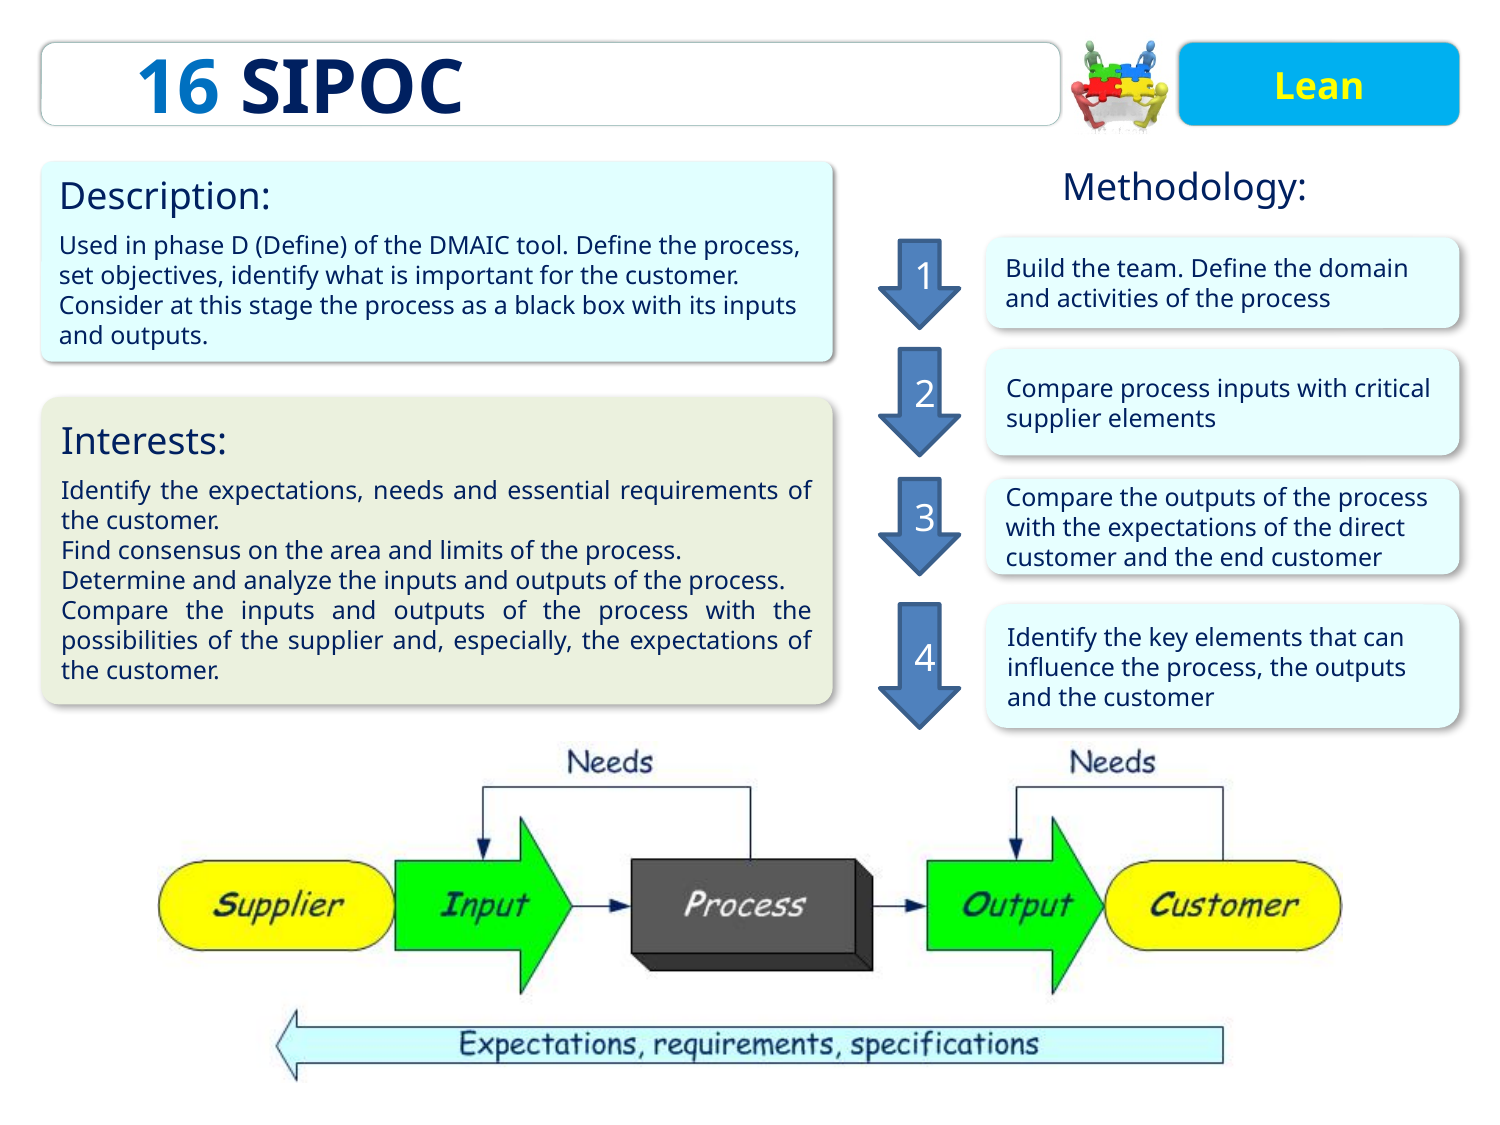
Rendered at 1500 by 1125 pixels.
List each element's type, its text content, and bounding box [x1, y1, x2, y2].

text_box Build the team. Define the domain and activities of the process [984, 235, 1462, 331]
text_box Identify the key elements that can influence the process, the outputs and the customer [984, 602, 1462, 730]
text_box Methodology: [1044, 153, 1460, 217]
picture [1063, 30, 1175, 143]
text_box 16 SIPOC [39, 40, 1058, 128]
text_box 4 [877, 602, 962, 730]
text_box 2 [877, 346, 962, 458]
text_box 1 [877, 238, 962, 331]
text_box Compare the outputs of the process with the expectations of the direct customer and the end customer [984, 476, 1462, 577]
text_box Description: Used in phase D (Define) of the DMAIC tool. Define the process, set objectives, identify what is important for the customer. Consider at this stage the process as a black box with its inputs and outputs. [39, 159, 835, 364]
text_box Lean [1181, 40, 1462, 128]
text_box 3 [877, 476, 962, 577]
text_box Interests: Identify the expectations, needs and essential requirements of the customer. Find consensus on the area and limits of the process. Determine and analyze the inputs and outputs of the process. Compare the inputs and outputs of the process with the possibilities of the supplier and, especially, the expectations of the customer. [39, 394, 835, 707]
text_box Compare process inputs with critical supplier elements [984, 346, 1462, 458]
picture [157, 741, 1343, 1083]
